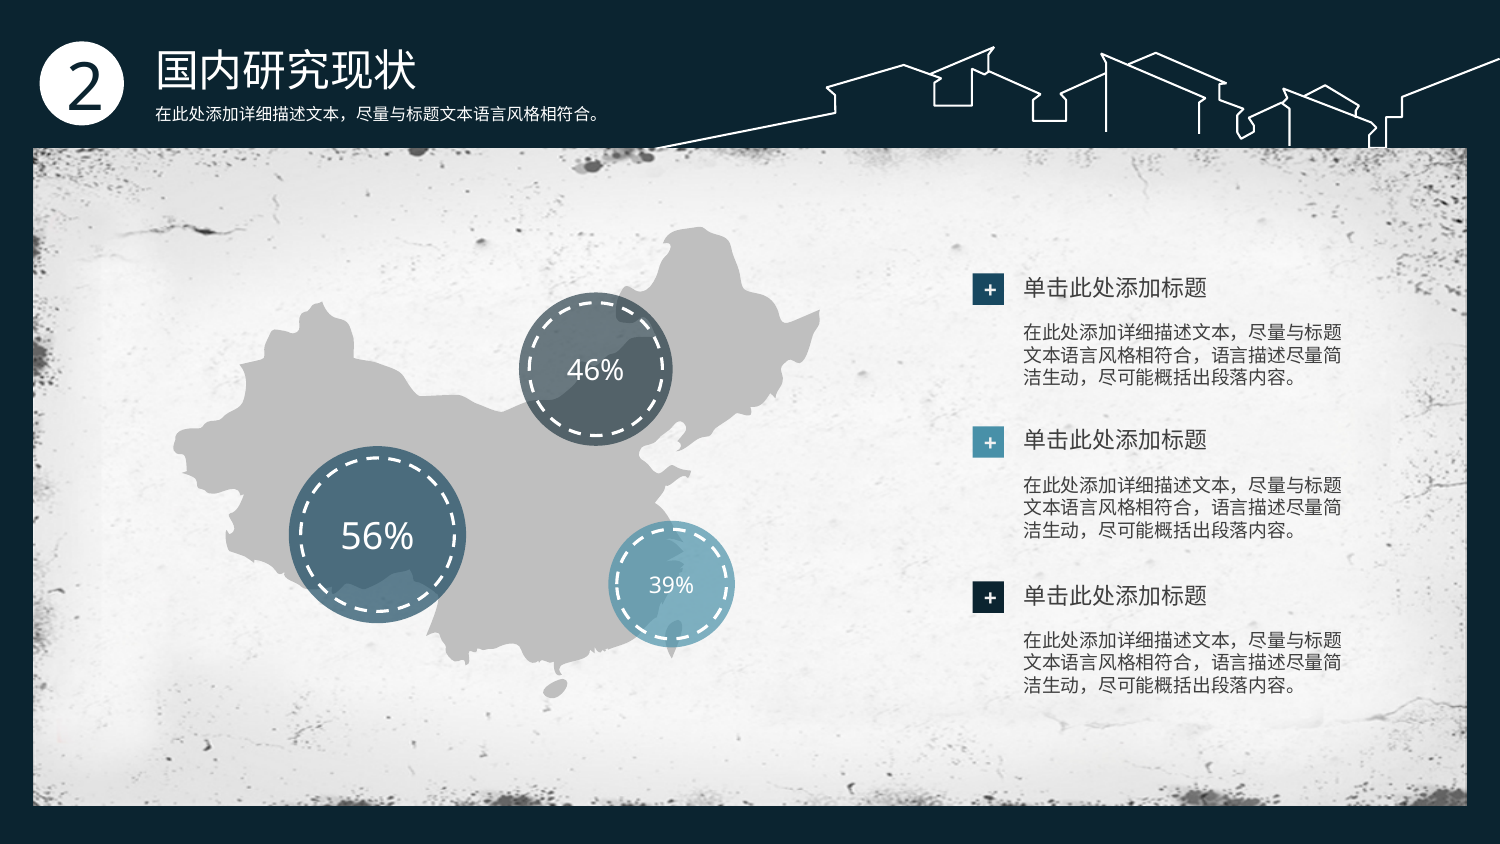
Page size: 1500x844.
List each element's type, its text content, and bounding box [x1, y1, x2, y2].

picture [33, 148, 1467, 806]
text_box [518, 292, 673, 447]
text_box [17, 7, 1483, 149]
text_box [171, 226, 822, 702]
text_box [140, 35, 637, 132]
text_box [288, 445, 467, 624]
text_box 2 [39, 41, 124, 126]
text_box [608, 520, 736, 648]
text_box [554, 46, 1500, 169]
